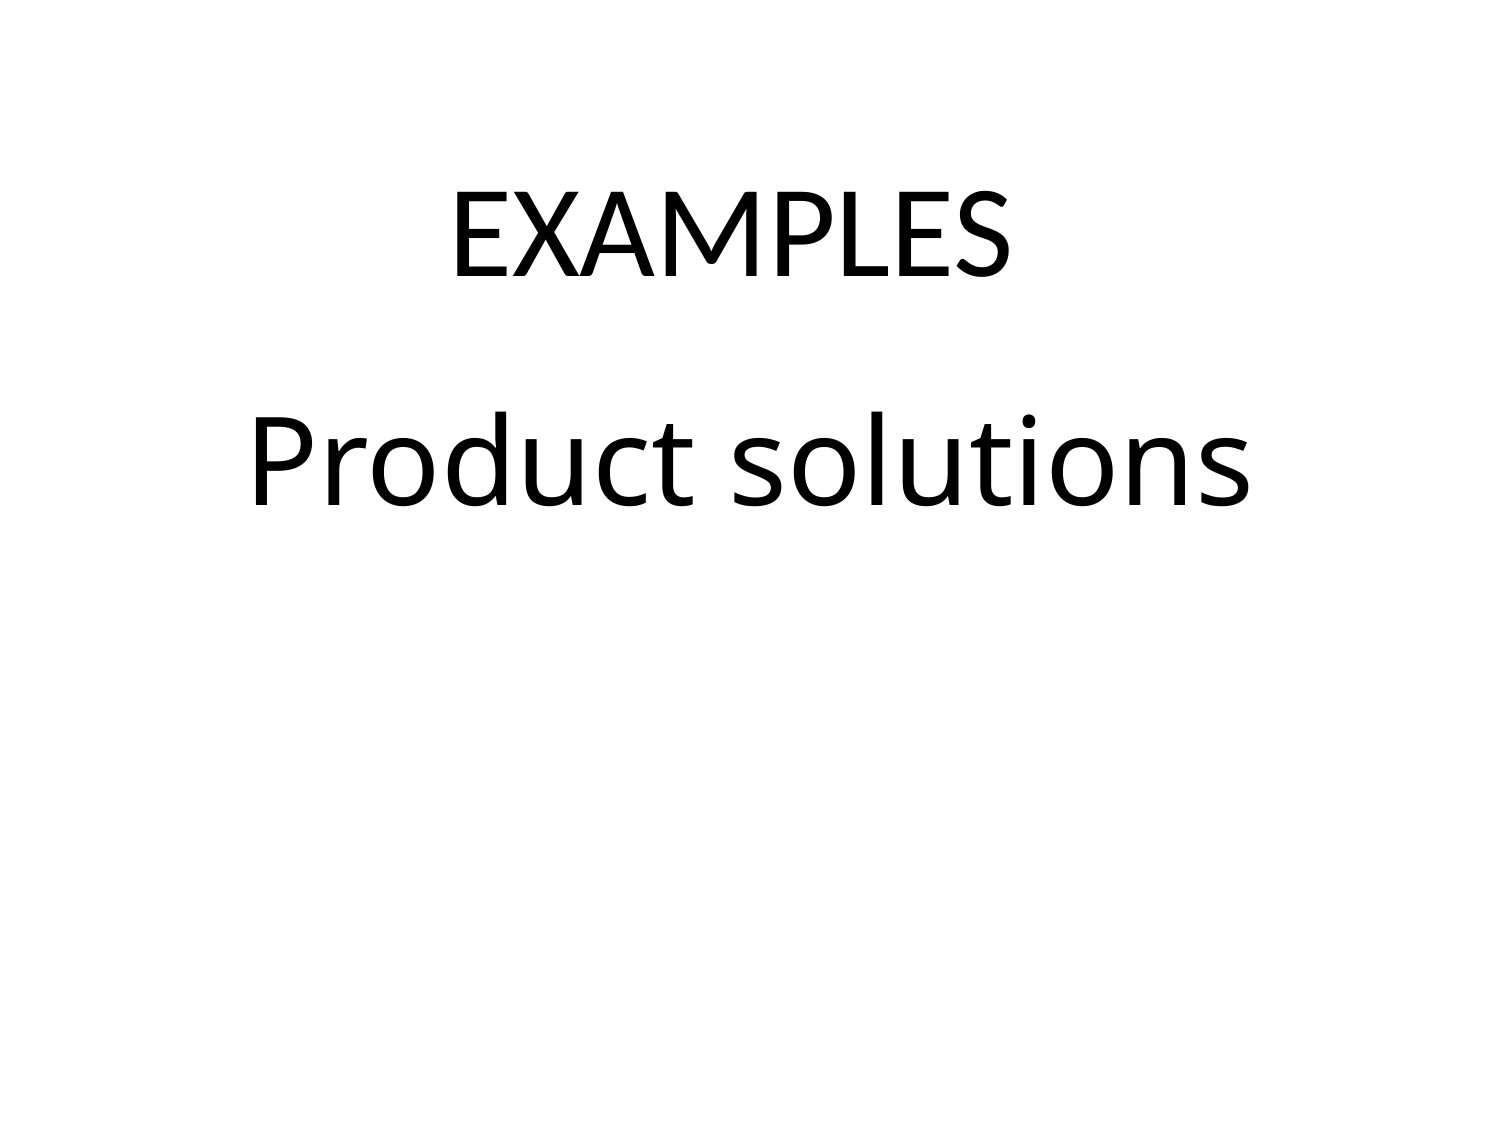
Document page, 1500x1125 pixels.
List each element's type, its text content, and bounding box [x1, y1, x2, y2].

text_box Product solutions [112, 375, 1388, 563]
text_box EXAMPLES [112, 137, 1350, 250]
